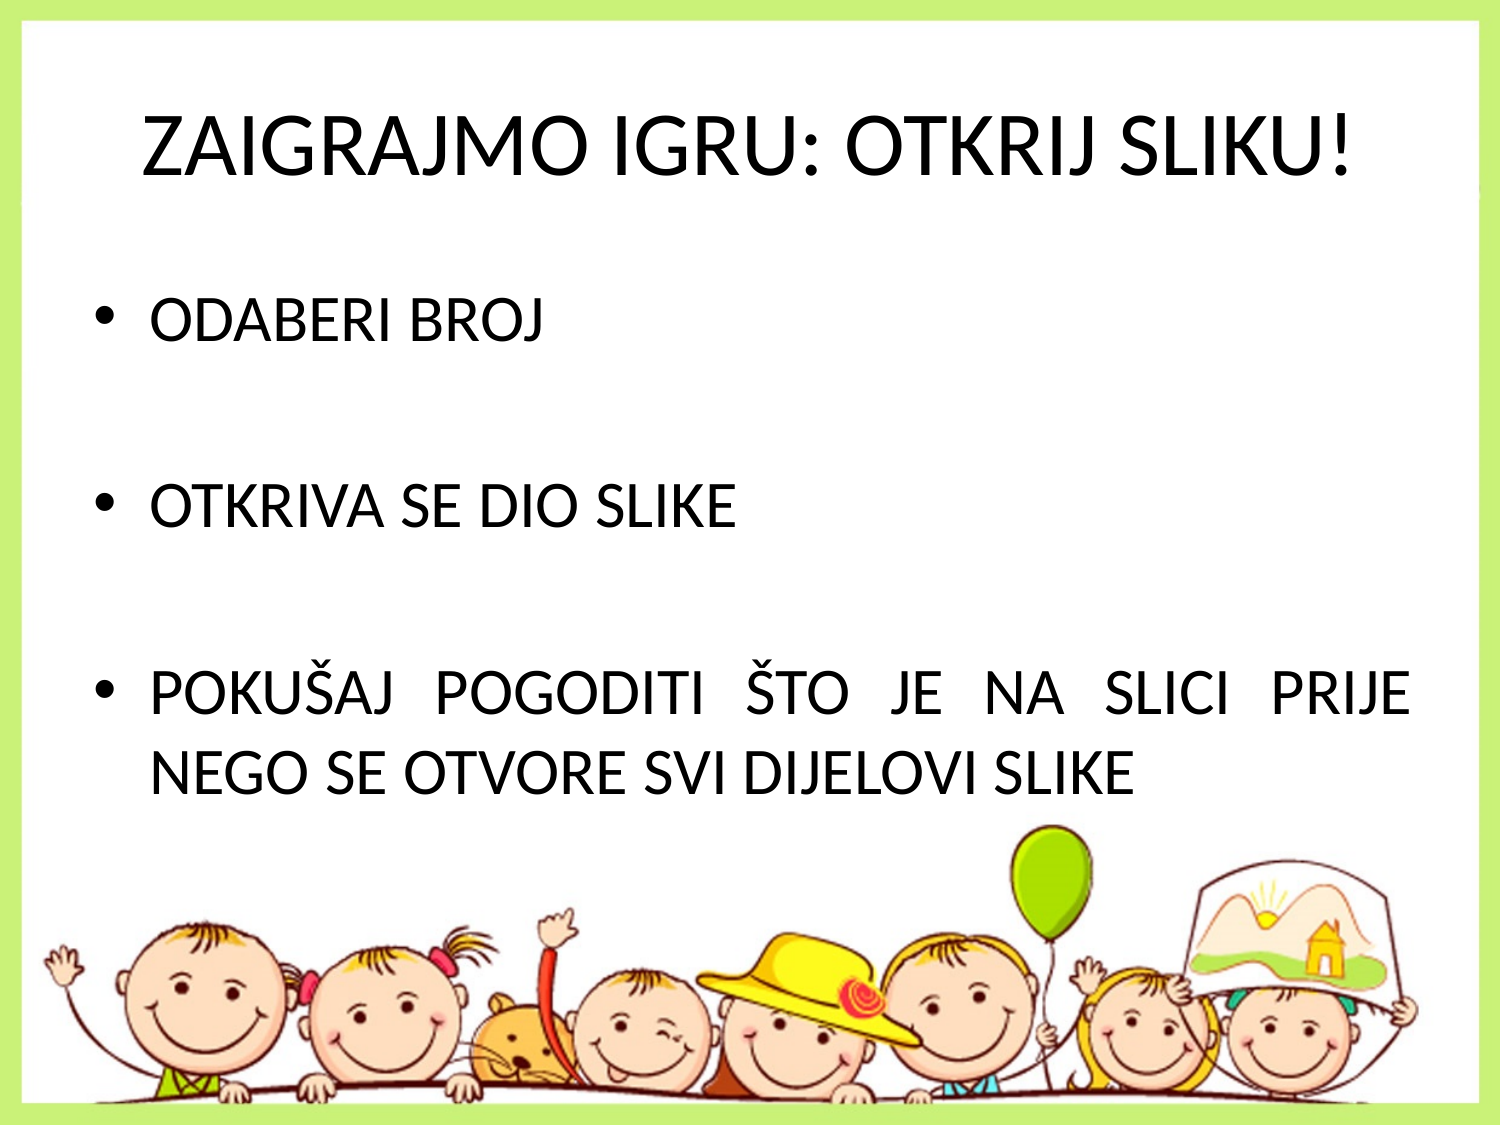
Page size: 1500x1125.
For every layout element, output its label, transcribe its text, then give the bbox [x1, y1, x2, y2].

picture [0, 0, 1500, 1125]
title ZAIGRAJMO IGRU: OTKRIJ SLIKU! [75, 45, 1425, 233]
list ODABERI BROJ OTKRIVA SE DIO SLIKE POKUŠAJ POGODITI ŠTO JE NA SLICI PRIJE NEGO SE OTVORE SVI DIJELOVI SLIKE [78, 267, 1429, 1010]
